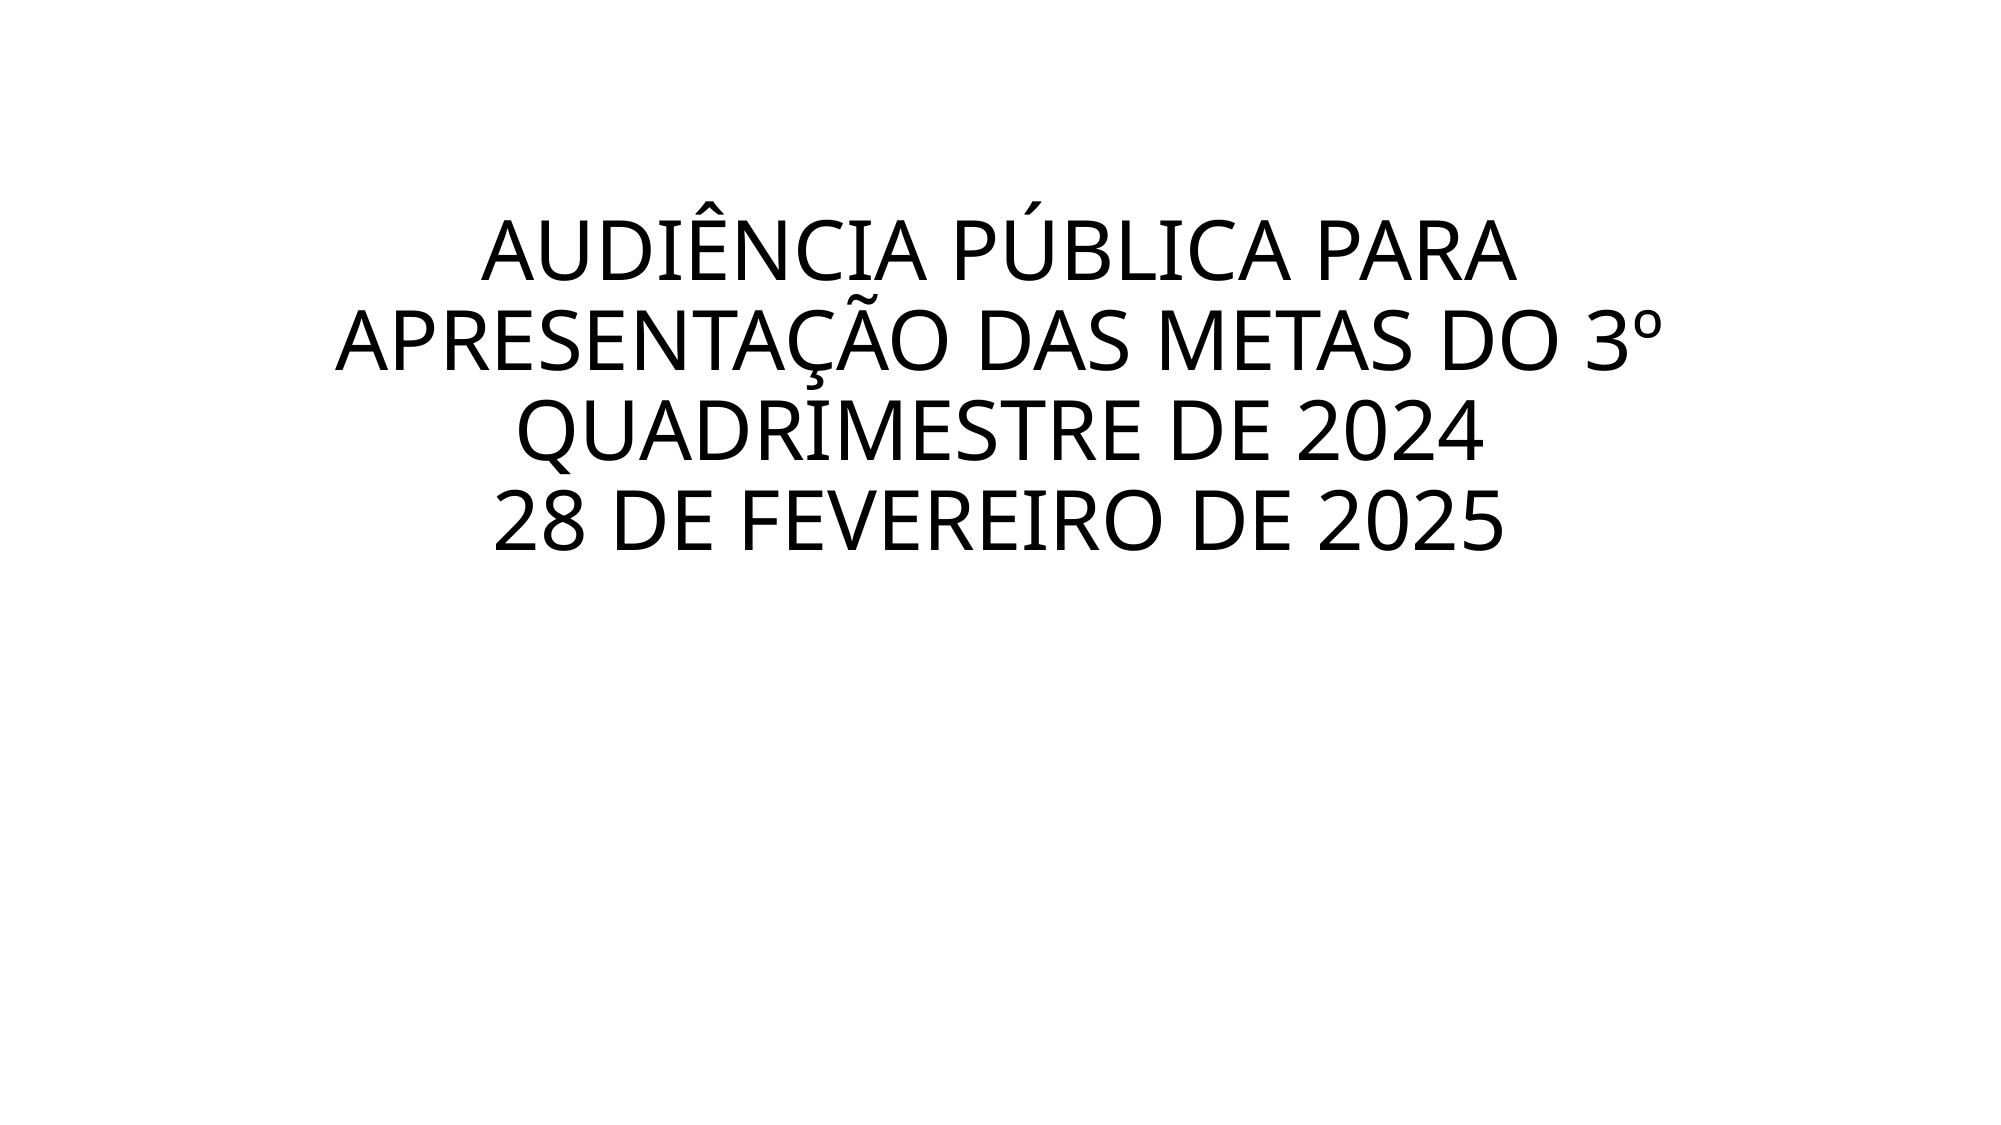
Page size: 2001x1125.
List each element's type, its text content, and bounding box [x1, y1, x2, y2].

title AUDIÊNCIA PÚBLICA PARA APRESENTAÇÃO DAS METAS DO 3º QUADRIMESTRE DE 2024 28 DE FEVEREIRO DE 2025 [249, 184, 1750, 576]
